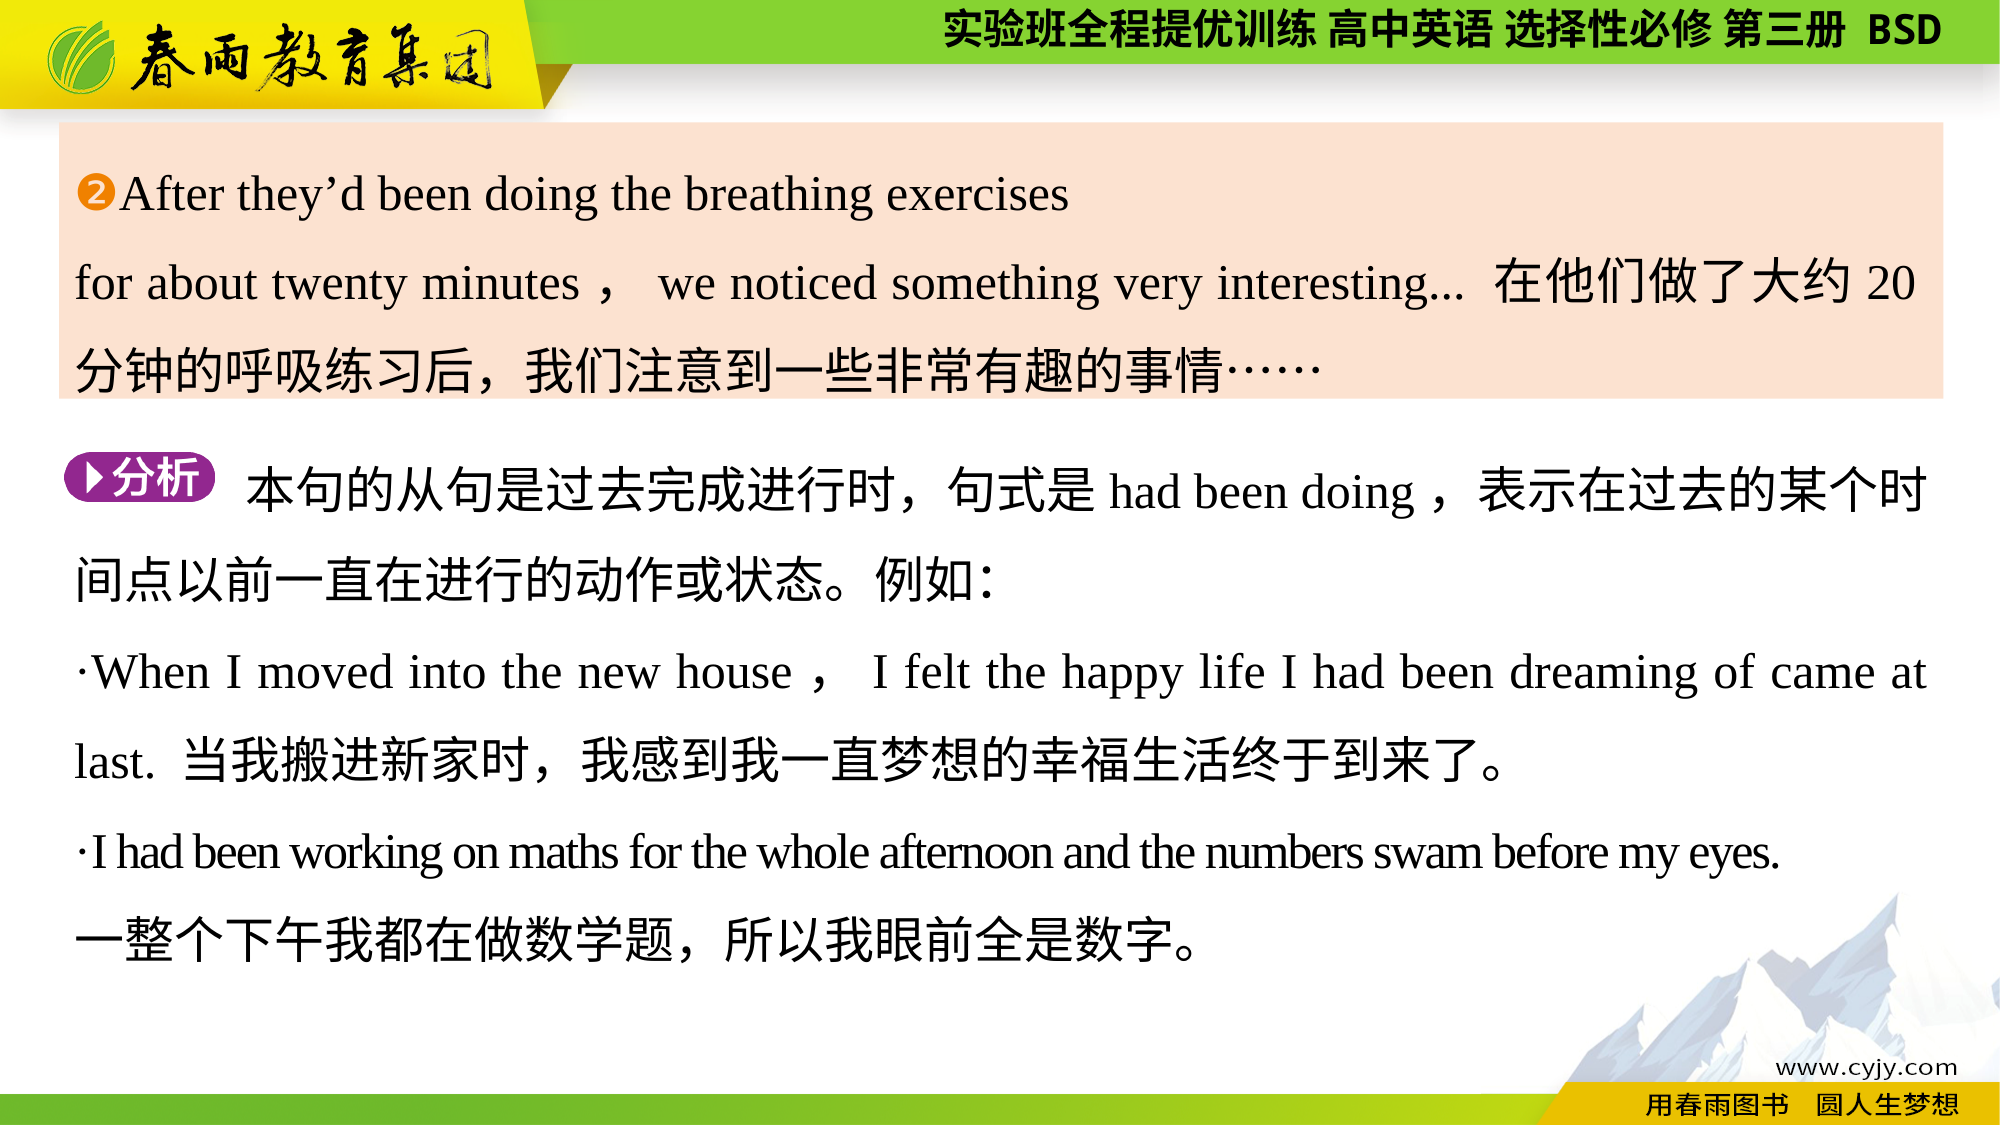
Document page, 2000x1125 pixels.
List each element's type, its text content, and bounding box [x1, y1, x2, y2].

text_box 本句的从句是过去完成进行时，句式是had been doing，表示在过去的某个时间点以前一直在进行的动作或状态。例如： ·When I moved into the new house，I felt the happy life I had been dreaming of came at last. 当我搬进新家时，我感到我一直梦想的幸福生活终于到来了。 ·I had been working on maths for the whole afternoon and the numbers swam before my eyes. 一整个下午我都在做数学题，所以我眼前全是数字。 [59, 420, 1944, 976]
list ❷After they’d been doing the breathing exercises for about twenty minutes，we noticed something very interesting... 在他们做了大约20分钟的呼吸练习后，我们注意到一些非常有趣的事情…… [59, 122, 1944, 399]
picture [0, 0, 2000, 1125]
